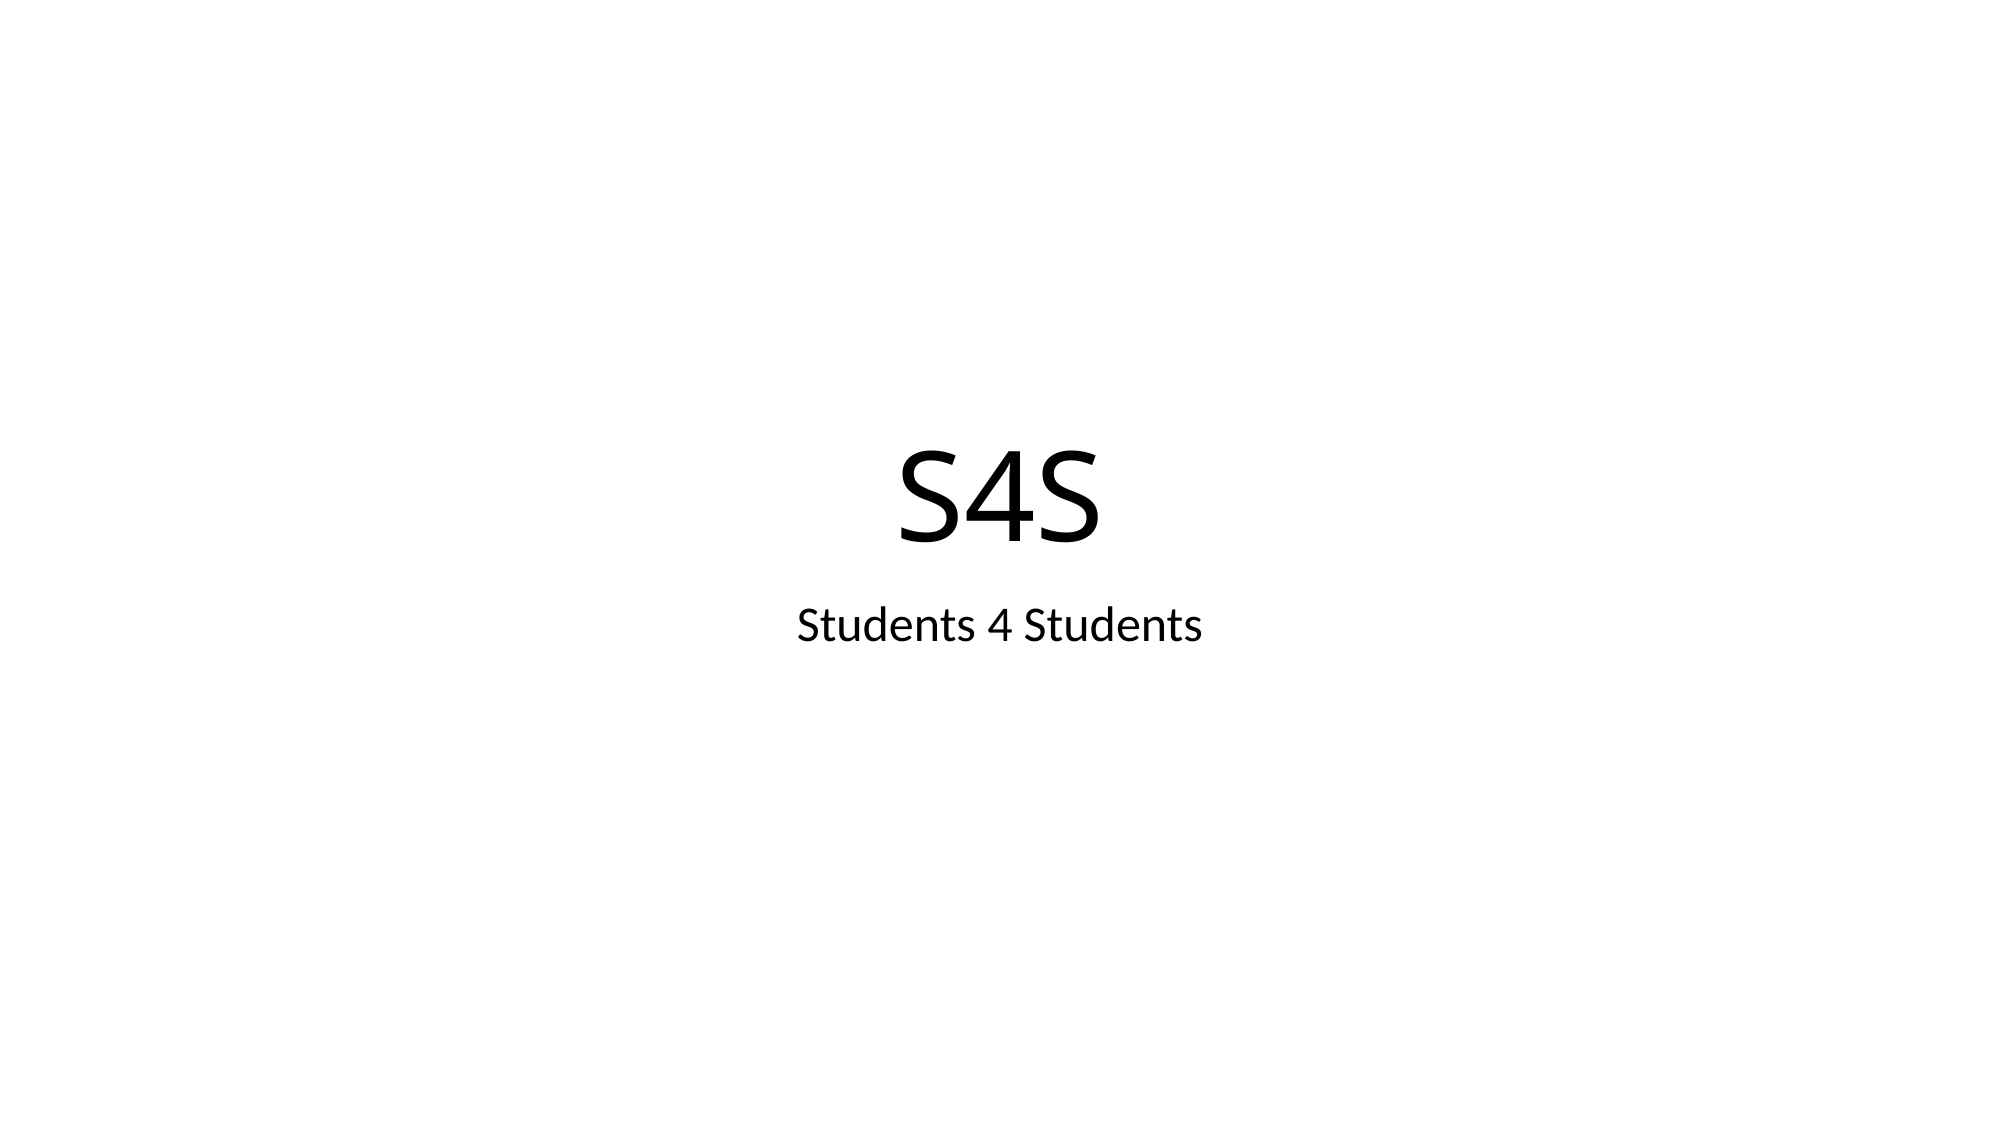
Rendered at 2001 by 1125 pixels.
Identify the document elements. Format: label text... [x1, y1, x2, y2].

subtitle Students 4 Students [249, 590, 1750, 863]
title S4S [249, 184, 1750, 576]
